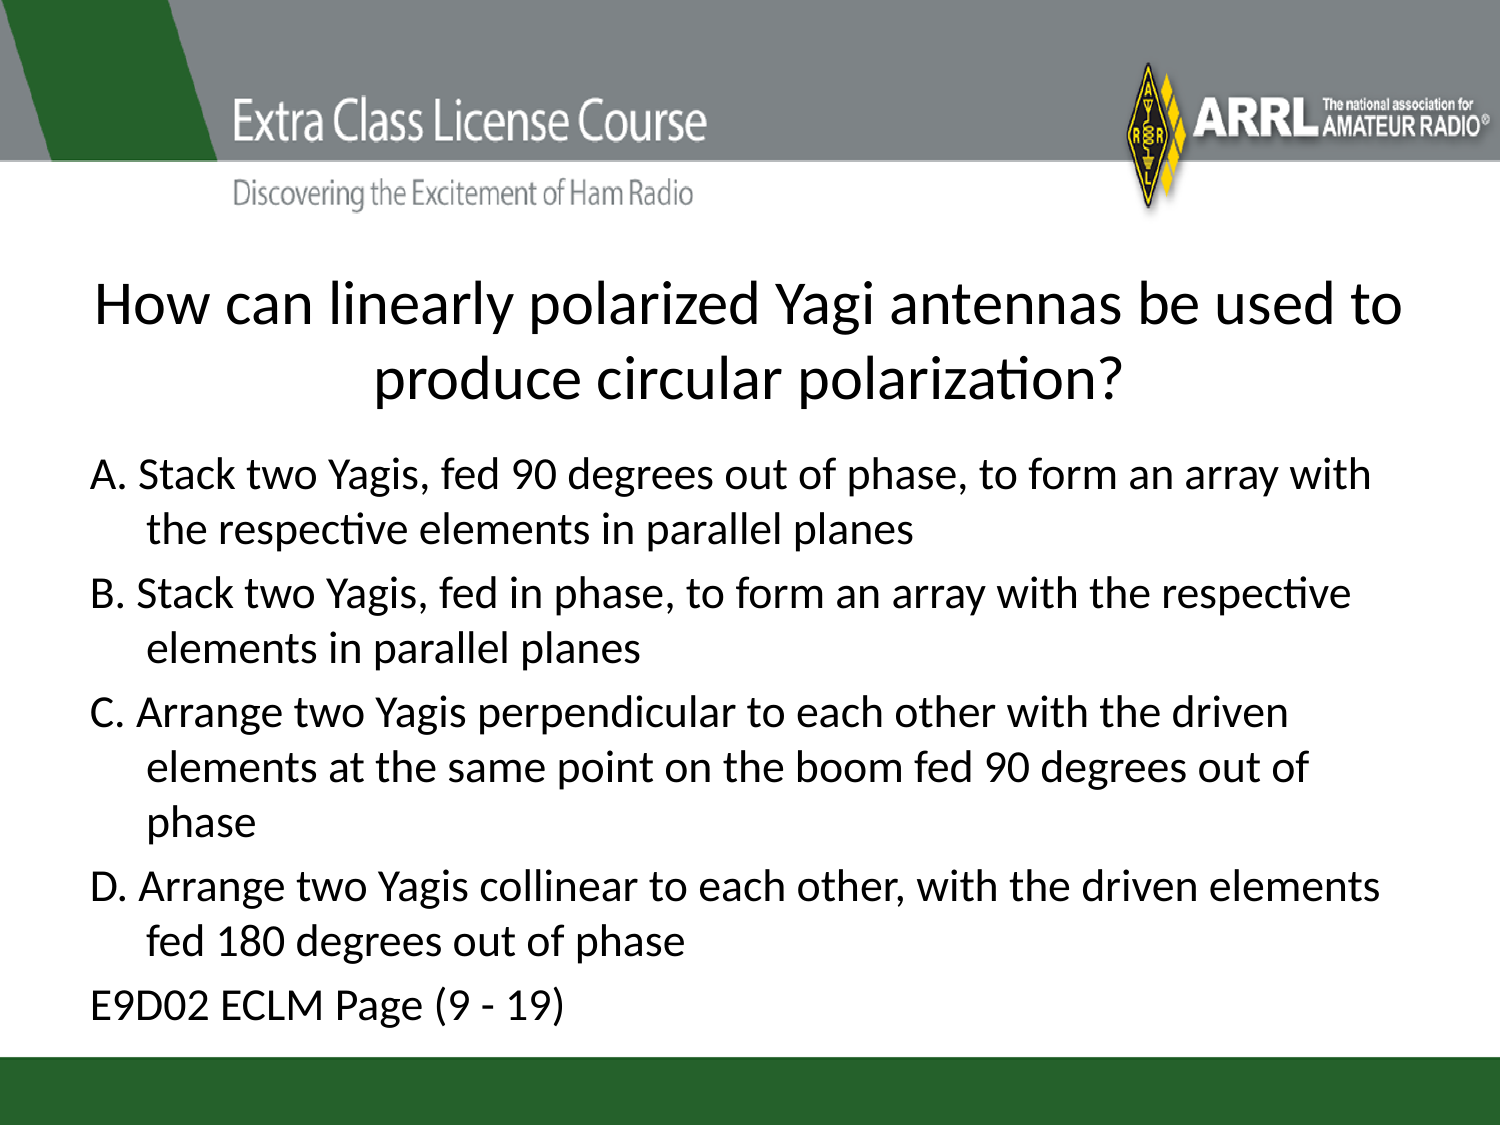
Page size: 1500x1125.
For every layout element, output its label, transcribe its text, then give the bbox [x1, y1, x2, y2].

list A. Stack two Yagis, fed 90 degrees out of phase, to form an array with the respective elements in parallel planes B. Stack two Yagis, fed in phase, to form an array with the respective elements in parallel planes C. Arrange two Yagis perpendicular to each other with the driven elements at the same point on the boom fed 90 degrees out of phase D. Arrange two Yagis collinear to each other, with the driven elements fed 180 degrees out of phase E9D02 ECLM Page (9 - 19) [75, 436, 1425, 954]
picture [0, 0, 1500, 1125]
title How can linearly polarized Yagi antennas be used to produce circular polarization? [75, 254, 1425, 435]
